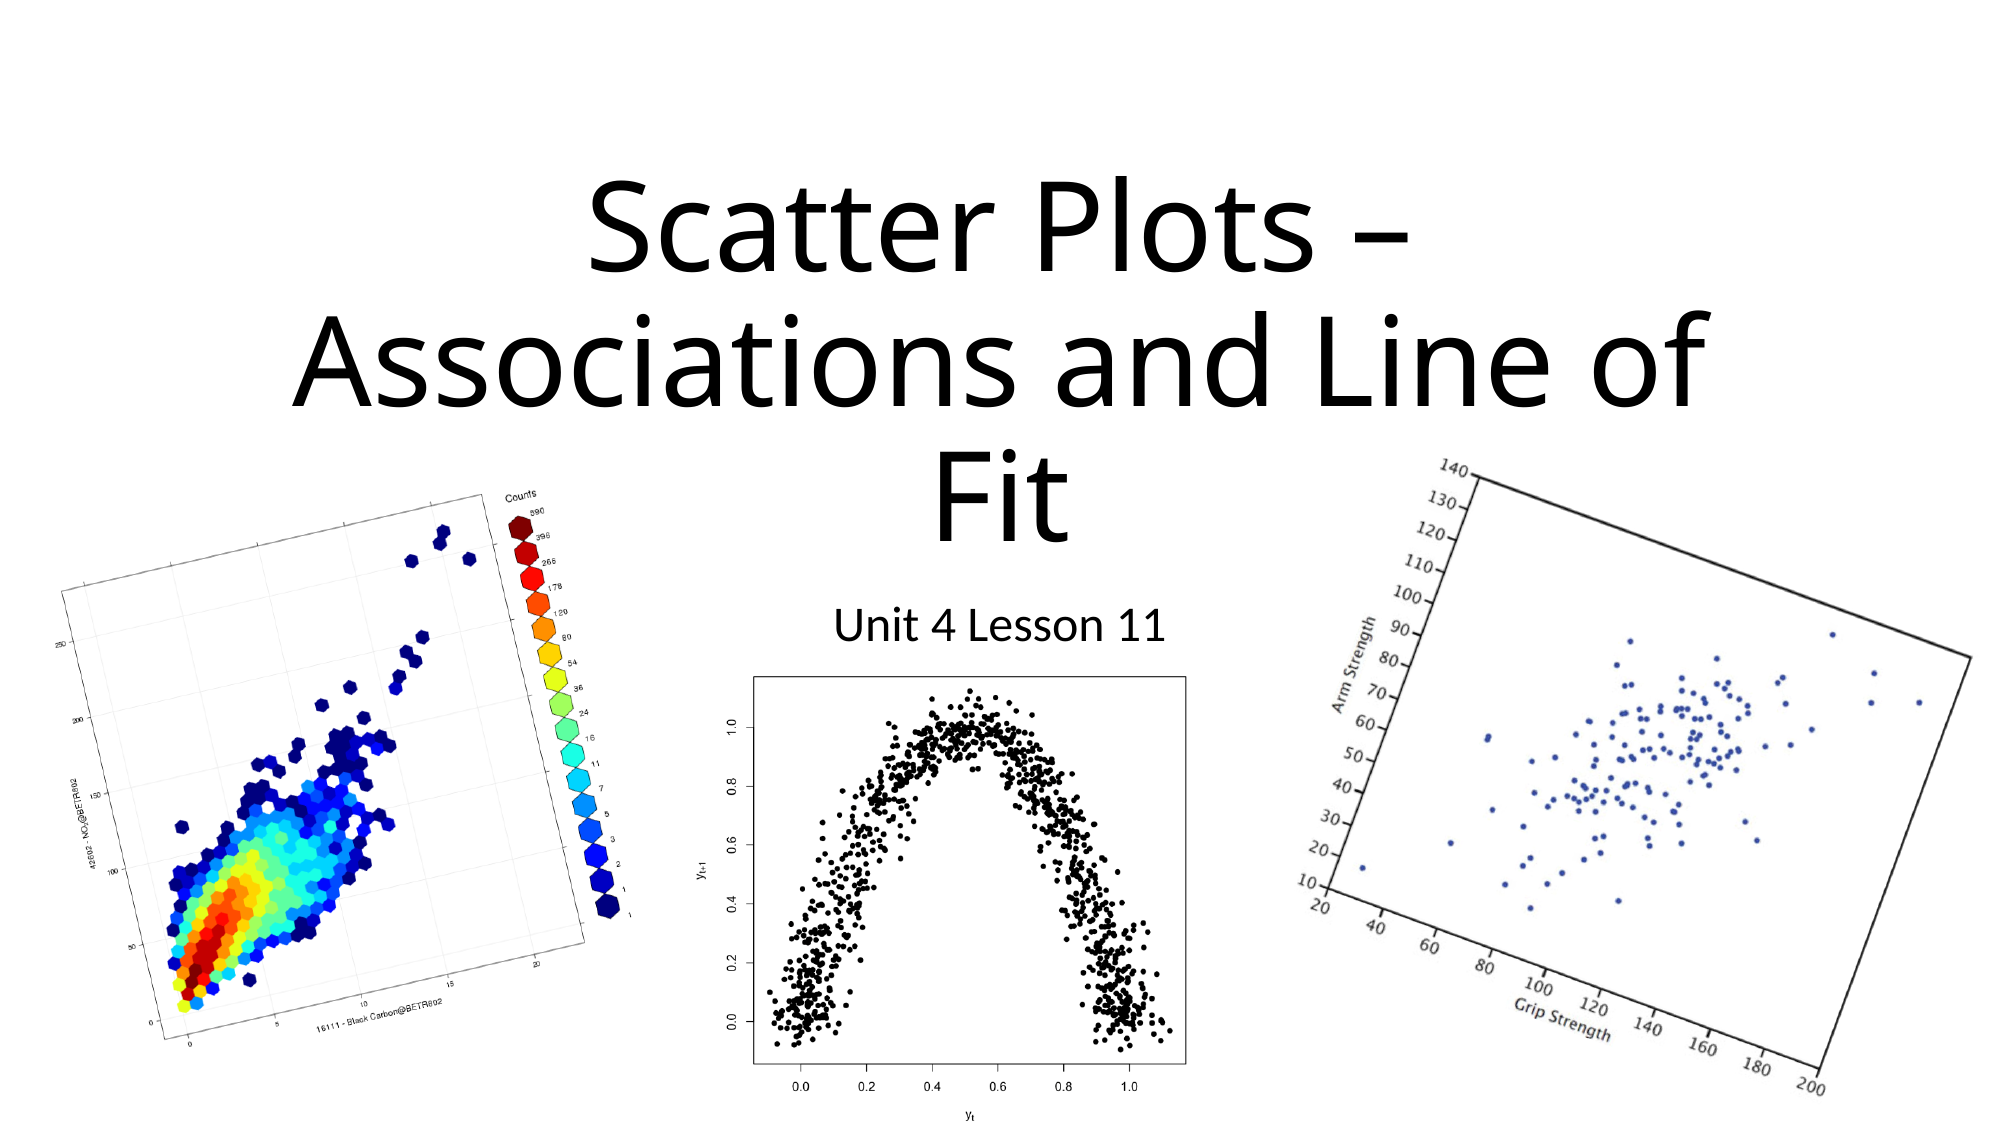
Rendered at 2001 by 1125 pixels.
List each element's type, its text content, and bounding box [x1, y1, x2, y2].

picture [1254, 537, 1984, 1120]
subtitle Unit 4 Lesson 11 [634, 590, 1319, 863]
picture [692, 615, 1217, 1125]
picture [0, 507, 685, 1088]
title Scatter Plots – Associations and Line of Fit [249, 184, 1750, 576]
